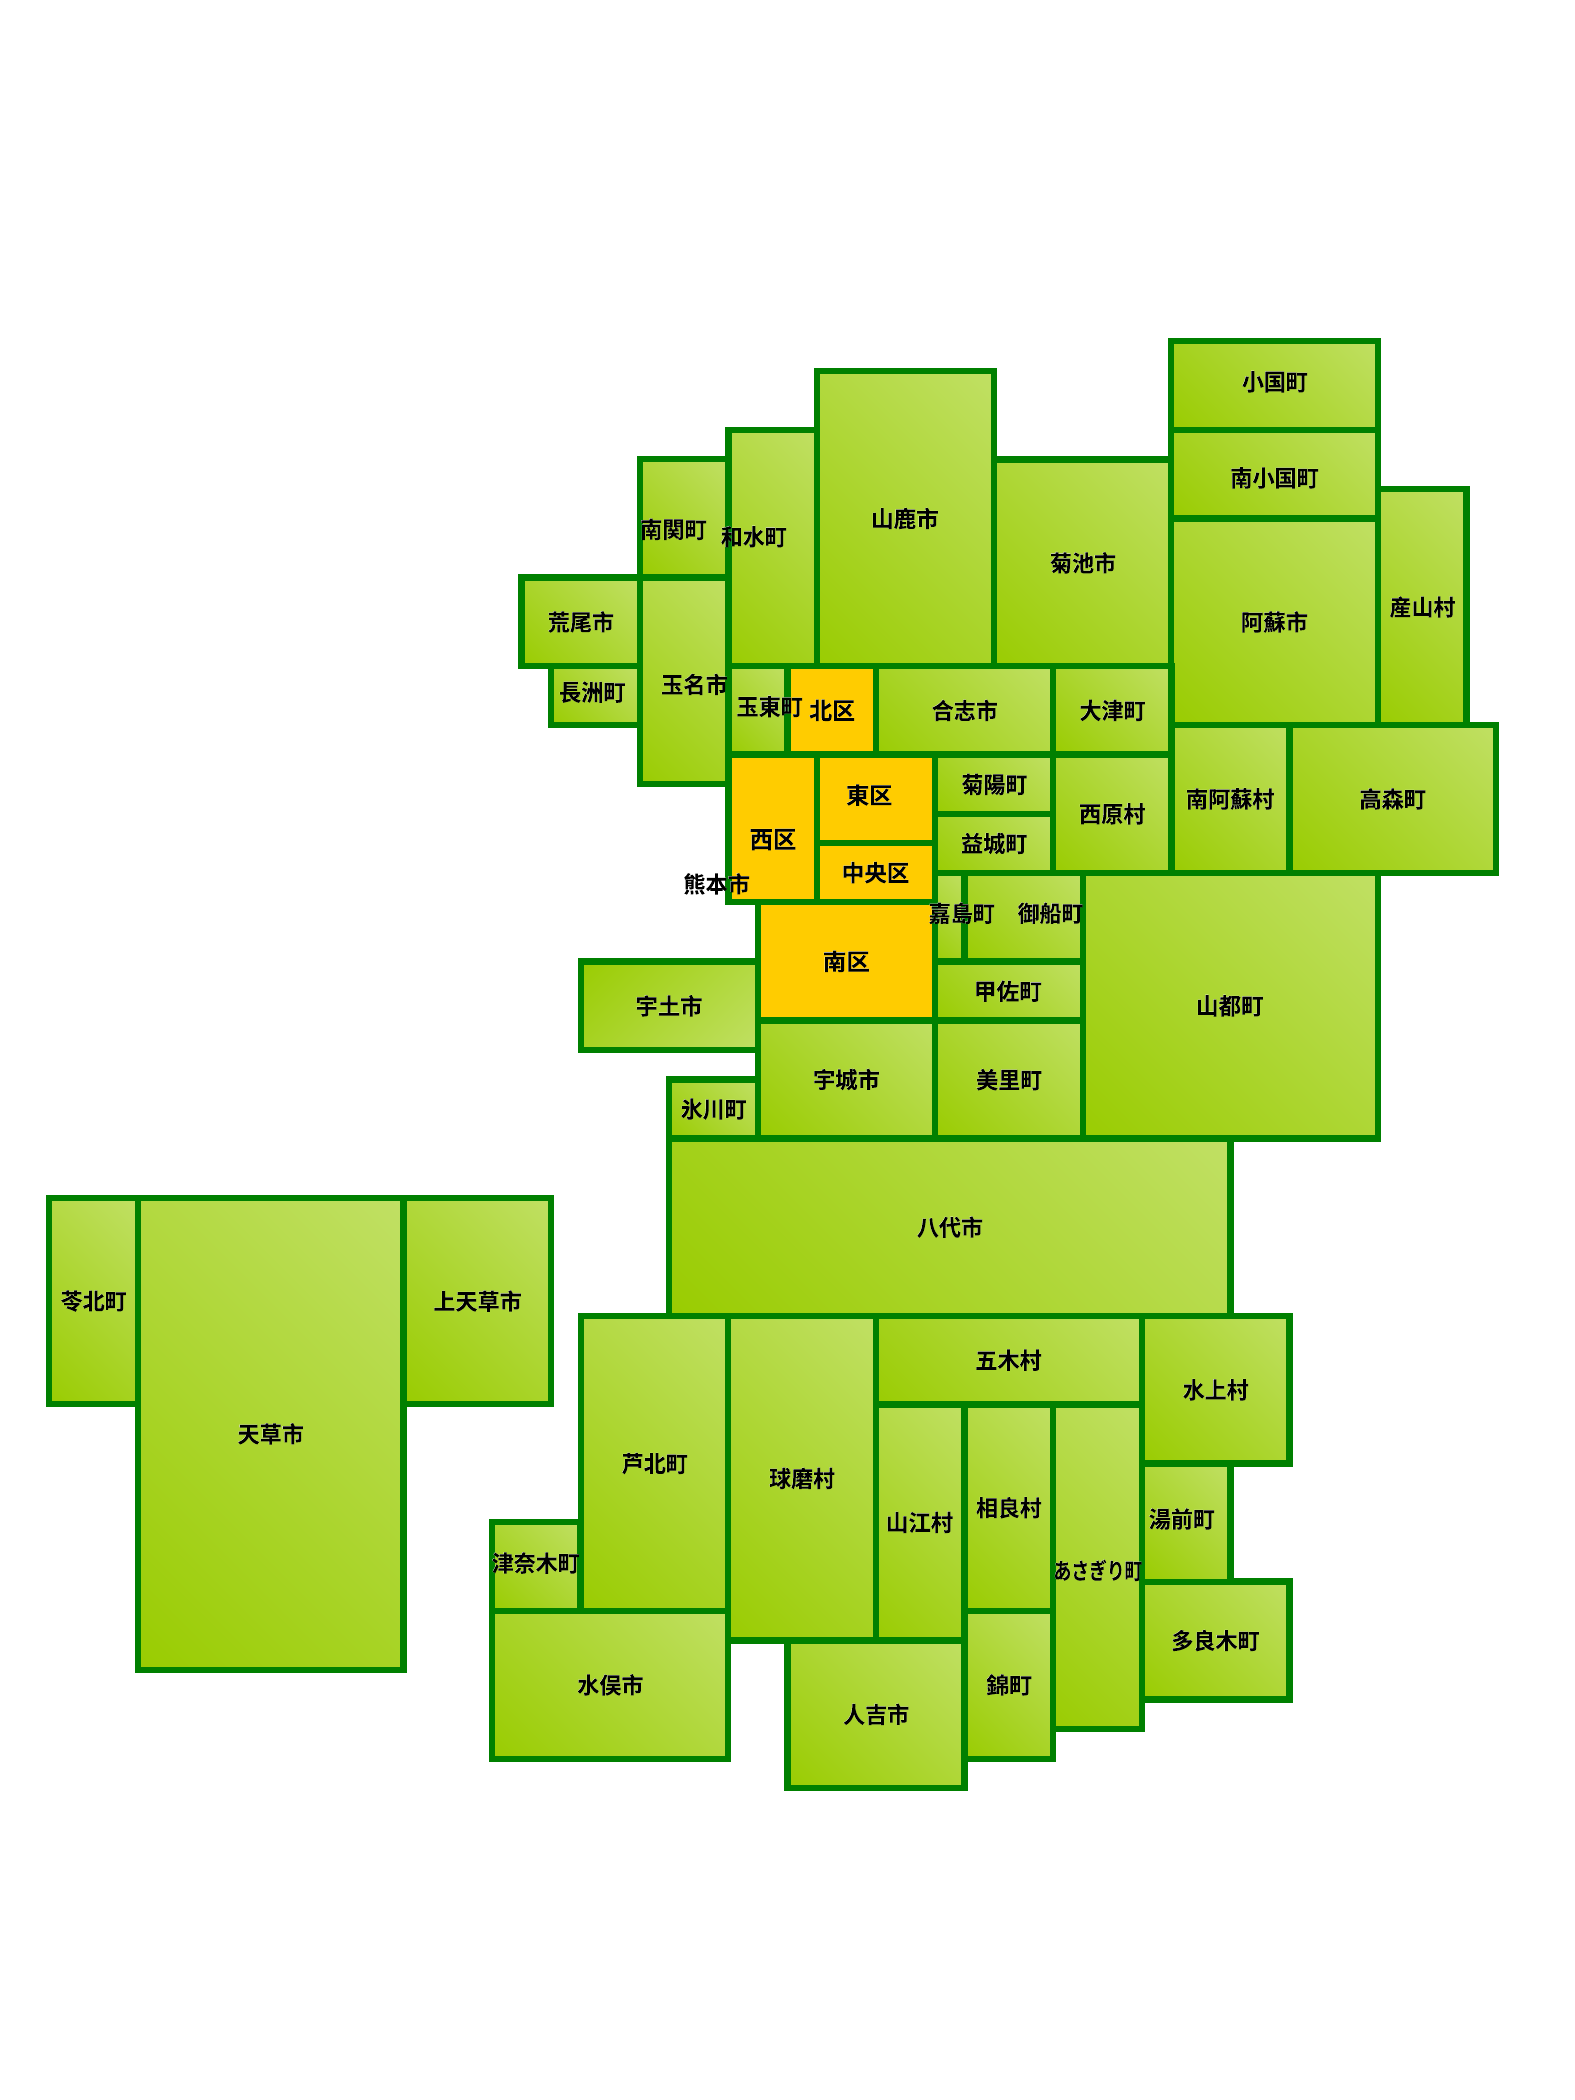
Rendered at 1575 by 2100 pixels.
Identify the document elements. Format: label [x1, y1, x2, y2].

text_box [1148, 1507, 1215, 1531]
text_box [720, 525, 787, 548]
text_box [823, 950, 870, 973]
text_box [809, 699, 855, 722]
text_box [975, 979, 1042, 1003]
text_box [683, 872, 750, 895]
text_box [1360, 787, 1426, 811]
text_box [636, 994, 702, 1017]
text_box [872, 507, 939, 530]
text_box [986, 1673, 1032, 1696]
text_box [559, 680, 626, 704]
text_box [1079, 699, 1146, 722]
text_box [1241, 370, 1308, 393]
text_box [1230, 466, 1319, 489]
text_box [1389, 595, 1456, 619]
text_box [237, 1422, 304, 1445]
text_box [813, 1068, 880, 1091]
text_box [661, 673, 728, 696]
text_box [916, 1215, 983, 1239]
text_box [843, 1703, 909, 1726]
text_box [621, 1452, 688, 1475]
text_box [1171, 1629, 1260, 1652]
text_box [680, 1097, 747, 1121]
text_box [769, 1467, 835, 1490]
text_box [48, 340, 1497, 1789]
text_box [846, 783, 892, 807]
text_box [976, 1068, 1042, 1091]
text_box [843, 861, 909, 884]
text_box [931, 699, 998, 722]
text_box [491, 1551, 580, 1575]
text_box [1186, 787, 1275, 811]
text_box [750, 828, 796, 851]
text_box [1017, 902, 1083, 925]
text_box [1241, 610, 1308, 633]
text_box [1079, 802, 1146, 825]
text_box [975, 1348, 1042, 1372]
text_box [975, 1496, 1042, 1519]
text_box [961, 773, 1027, 796]
text_box [547, 610, 614, 633]
text_box [736, 695, 803, 718]
text_box [1049, 551, 1116, 574]
text_box [928, 902, 995, 925]
text_box [60, 1289, 127, 1313]
text_box [1197, 994, 1264, 1017]
text_box [433, 1289, 522, 1313]
text_box [577, 1673, 643, 1696]
text_box [1054, 1559, 1143, 1582]
text_box [961, 832, 1027, 855]
text_box [640, 518, 707, 541]
text_box [1182, 1378, 1249, 1401]
text_box [887, 1511, 954, 1534]
text_box [728, 665, 936, 1021]
